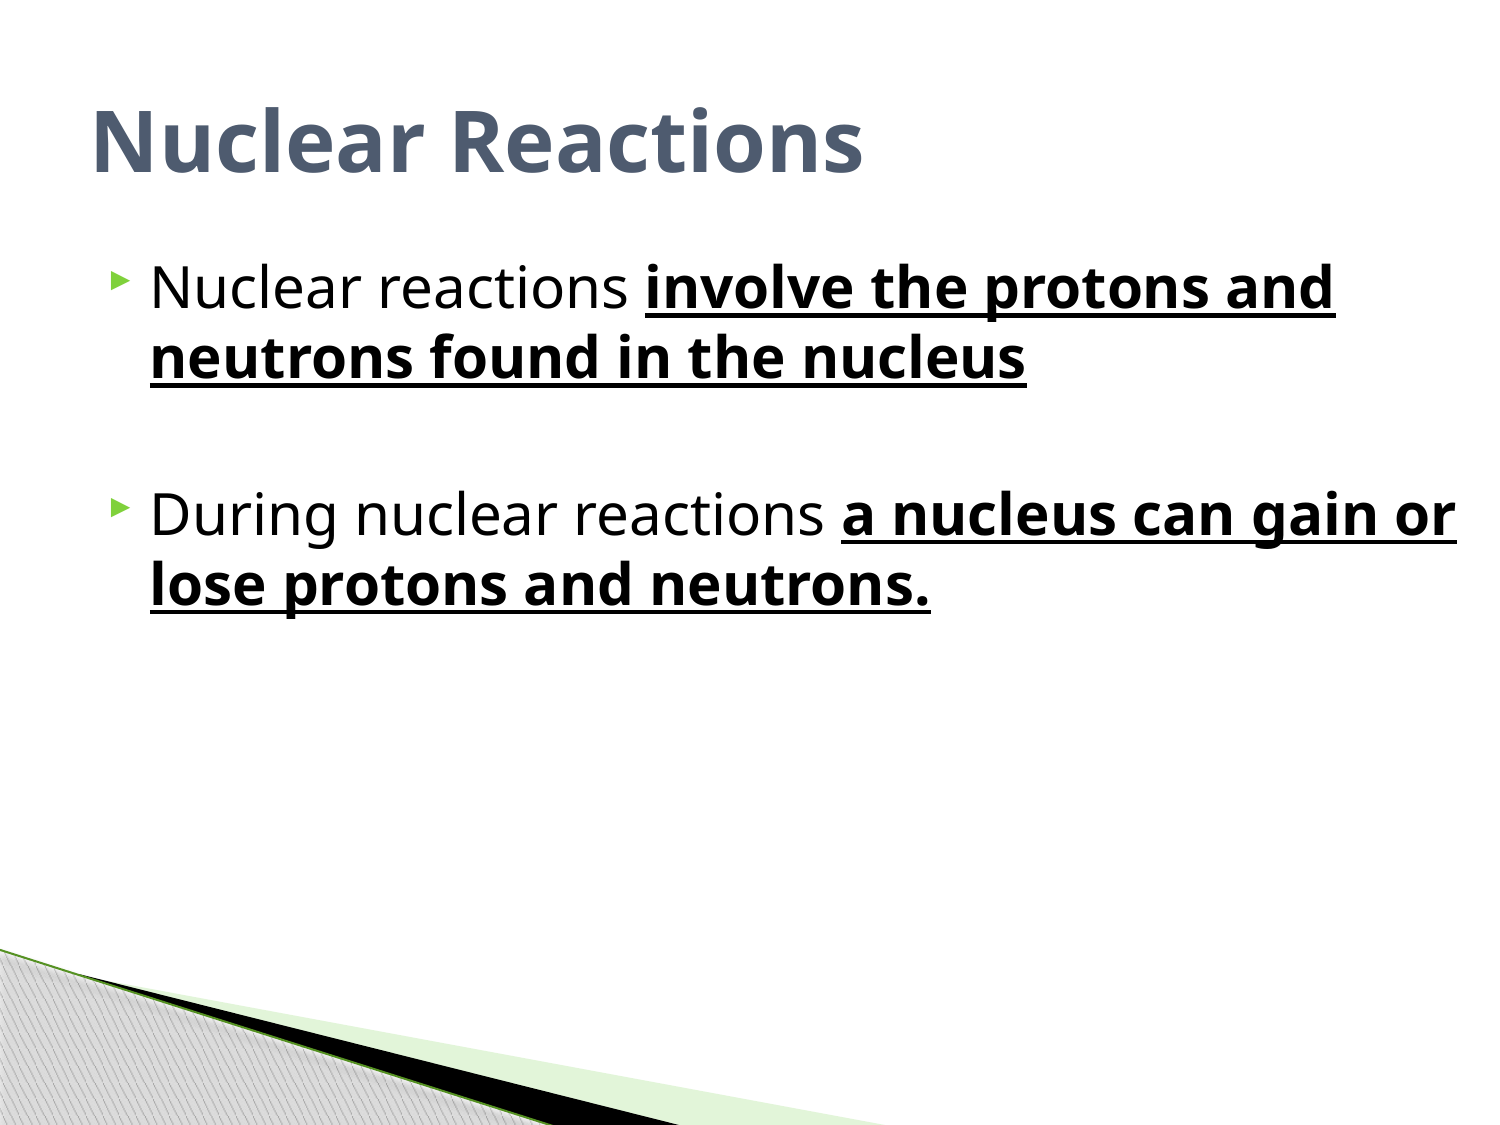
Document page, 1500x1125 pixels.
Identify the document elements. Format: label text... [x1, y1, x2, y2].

title Nuclear Reactions [75, 45, 1425, 233]
list Nuclear reactions involve the protons and neutrons found in the nucleus During nuclear reactions a nucleus can gain or lose protons and neutrons. [75, 243, 1500, 986]
